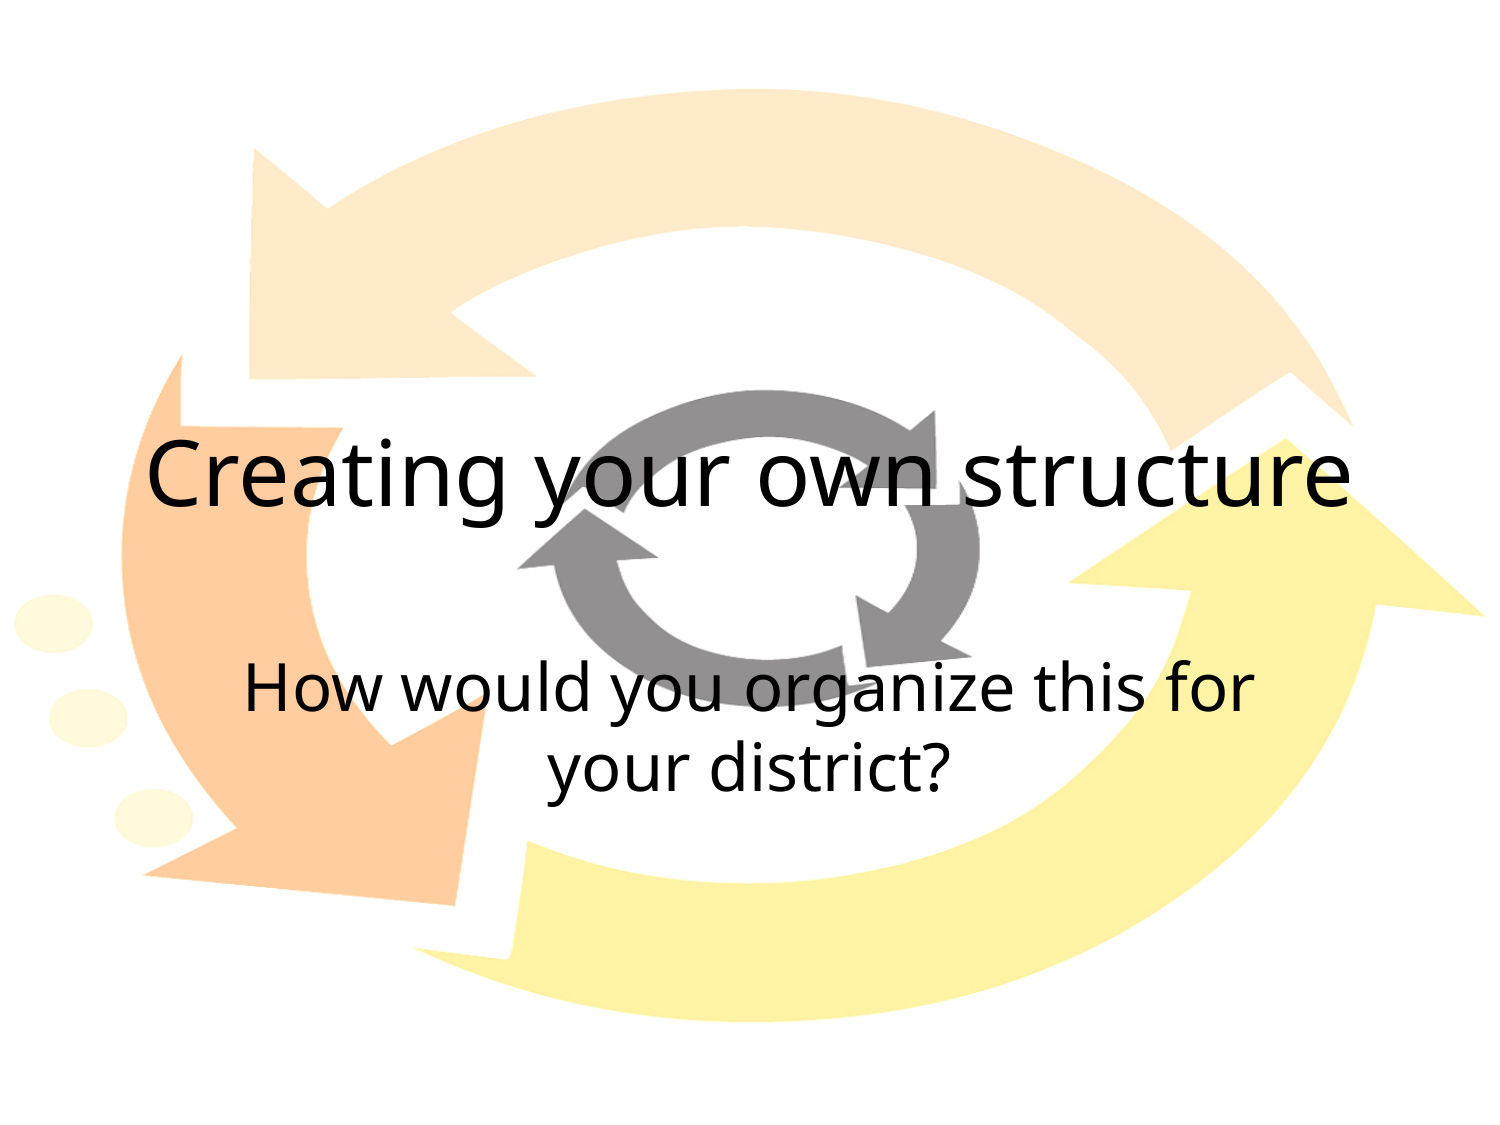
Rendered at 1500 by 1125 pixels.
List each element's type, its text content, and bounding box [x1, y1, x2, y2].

title Creating your own structure [112, 349, 1388, 591]
subtitle How would you organize this for your district? [224, 637, 1276, 926]
